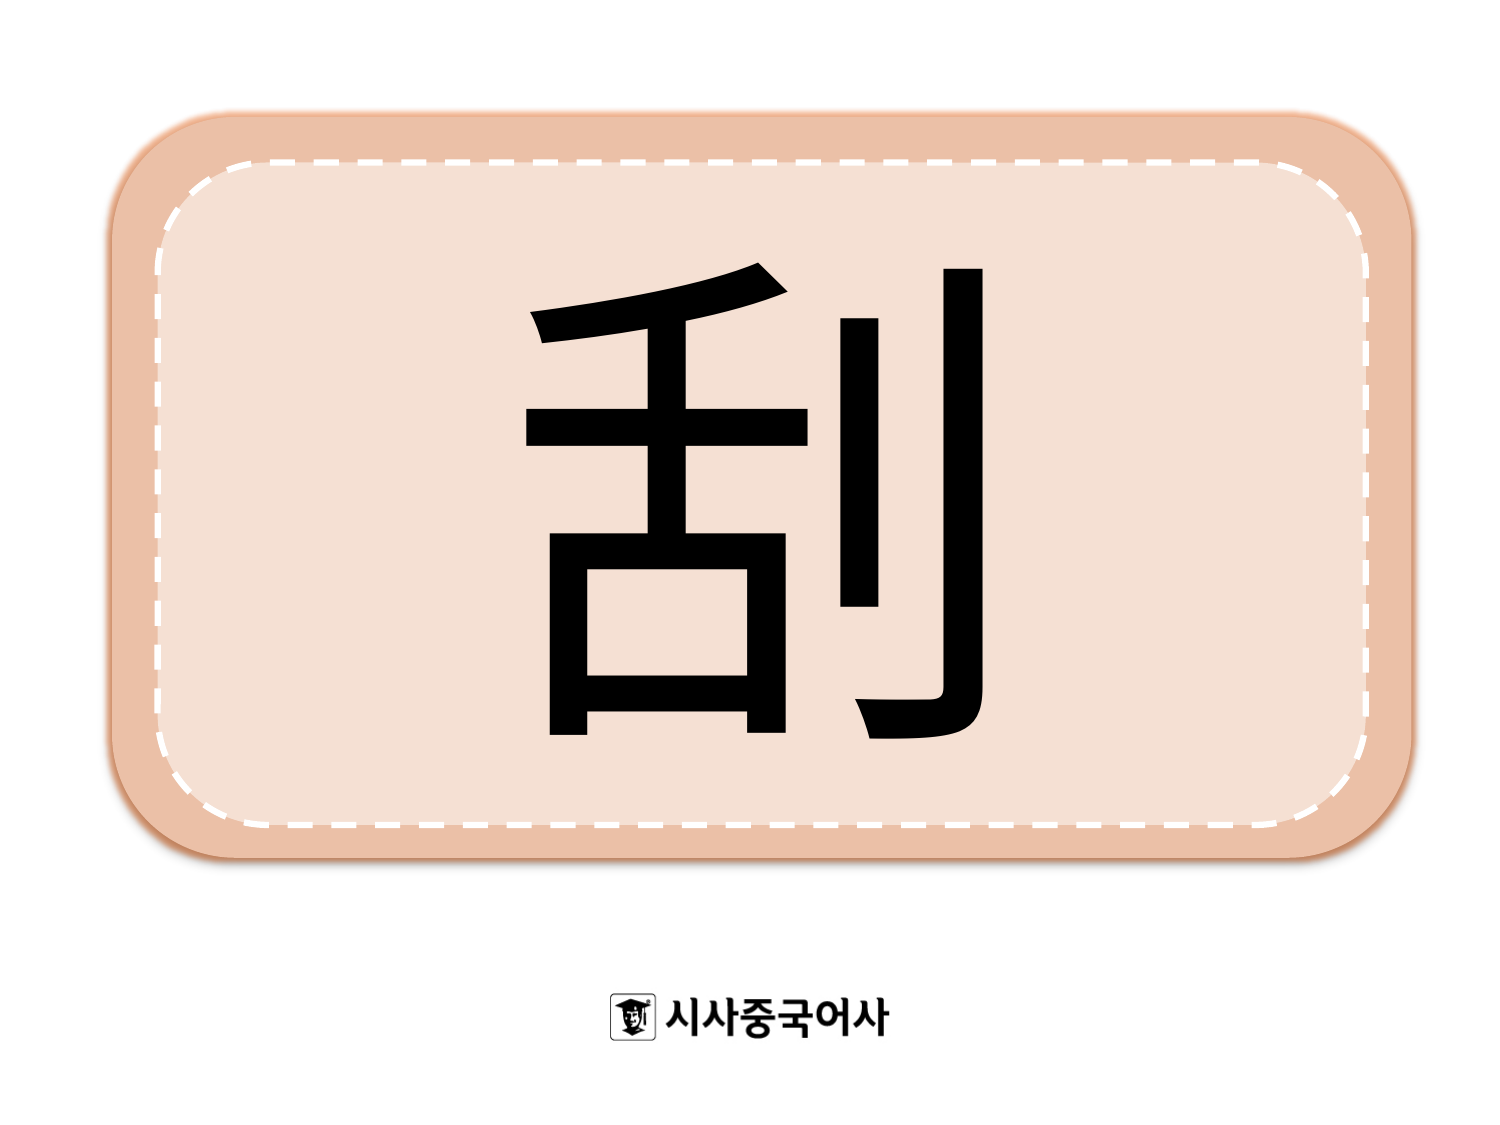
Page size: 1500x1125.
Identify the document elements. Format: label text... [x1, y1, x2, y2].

text_box 刮 [162, 160, 1371, 824]
picture [602, 987, 898, 1047]
